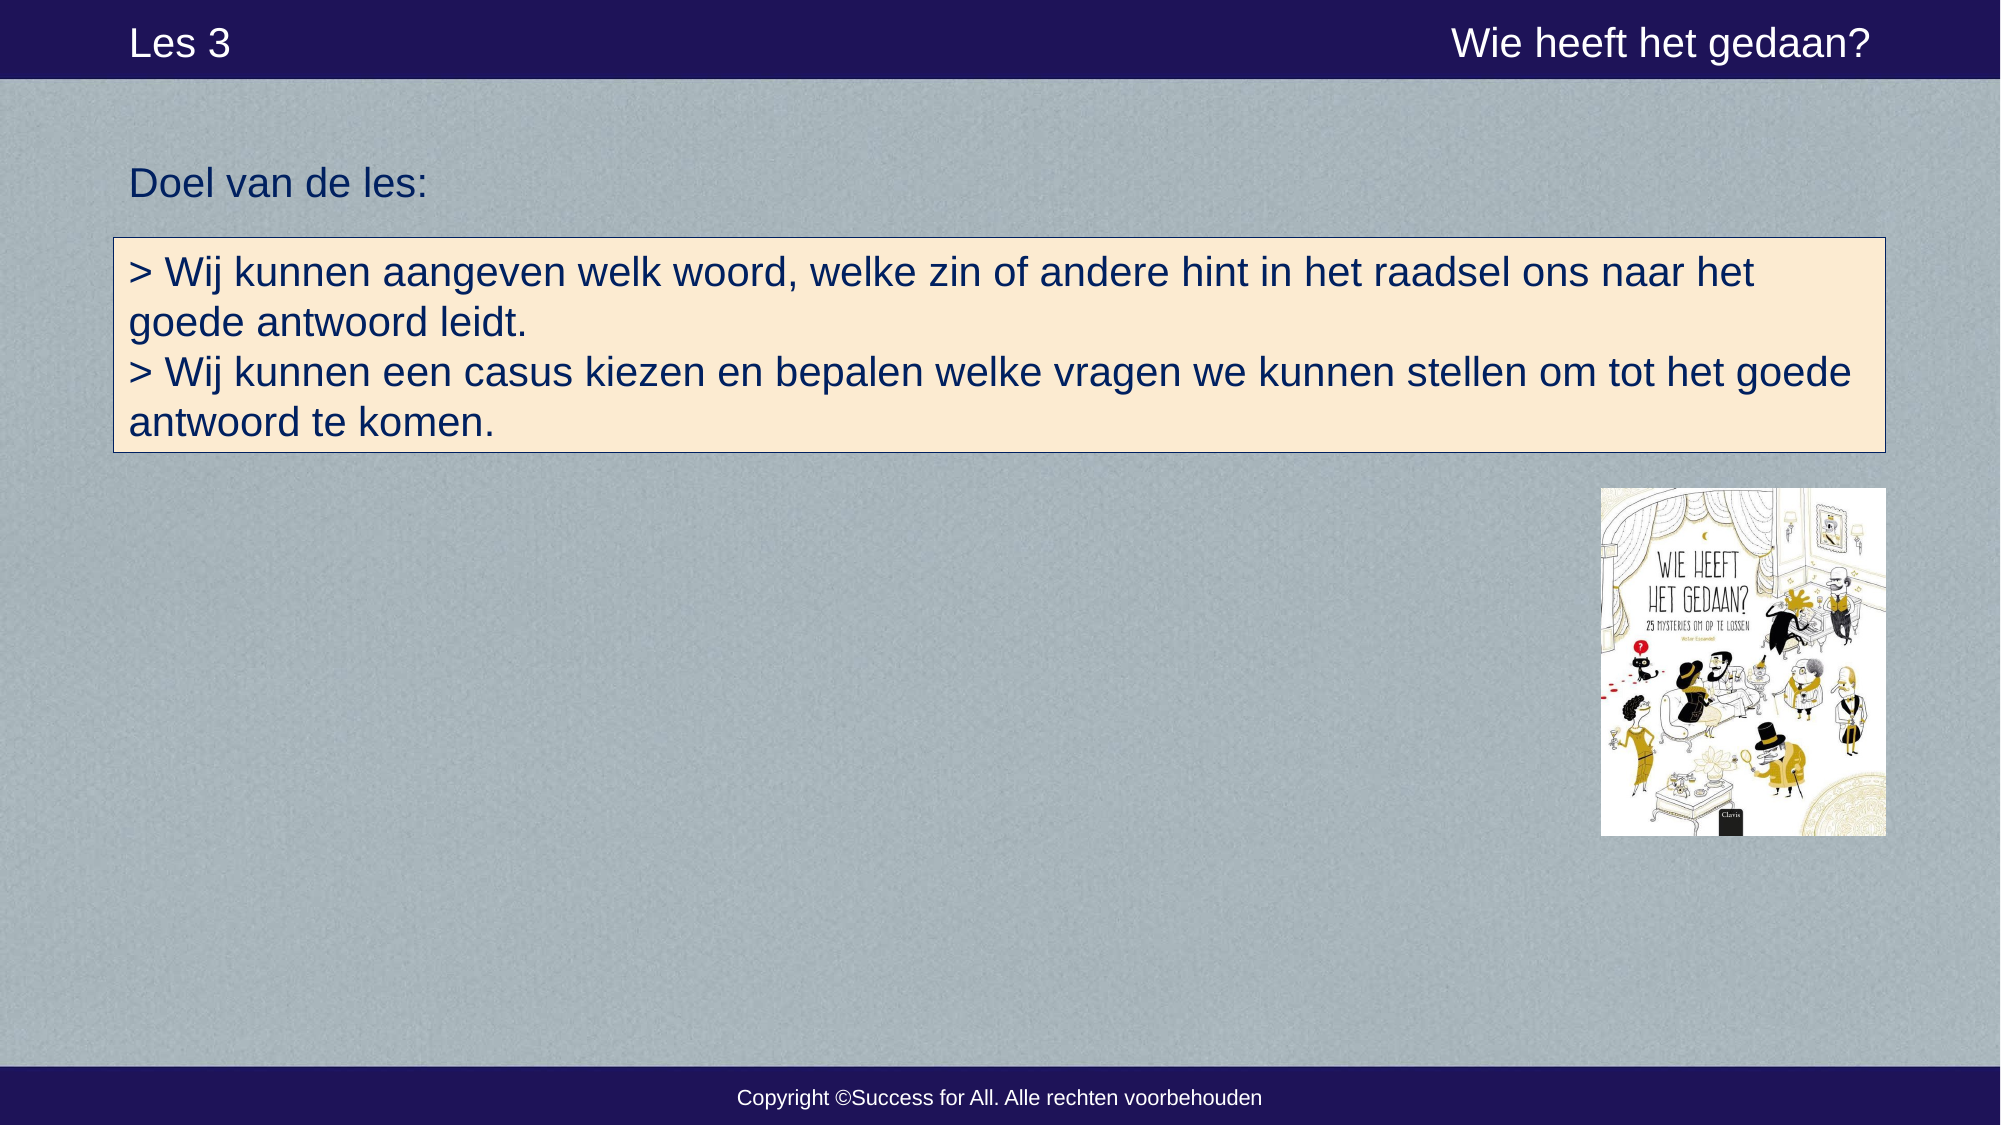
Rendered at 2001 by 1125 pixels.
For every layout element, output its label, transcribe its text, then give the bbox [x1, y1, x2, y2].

text_box > Wij kunnen aangeven welk woord, welke zin of andere hint in het raadsel ons naar het goede antwoord leidt. > Wij kunnen een casus kiezen en bepalen welke vragen we kunnen stellen om tot het goede antwoord te komen. [113, 237, 1886, 453]
picture [0, 0, 2001, 1125]
text_box Doel van de les: [113, 148, 1635, 214]
text_box Wie heeft het gedaan? [999, 8, 1886, 73]
text_box Copyright ©Success for All. Alle rechten voorbehouden [0, 1076, 2000, 1125]
text_box Les 3 [114, 8, 354, 73]
